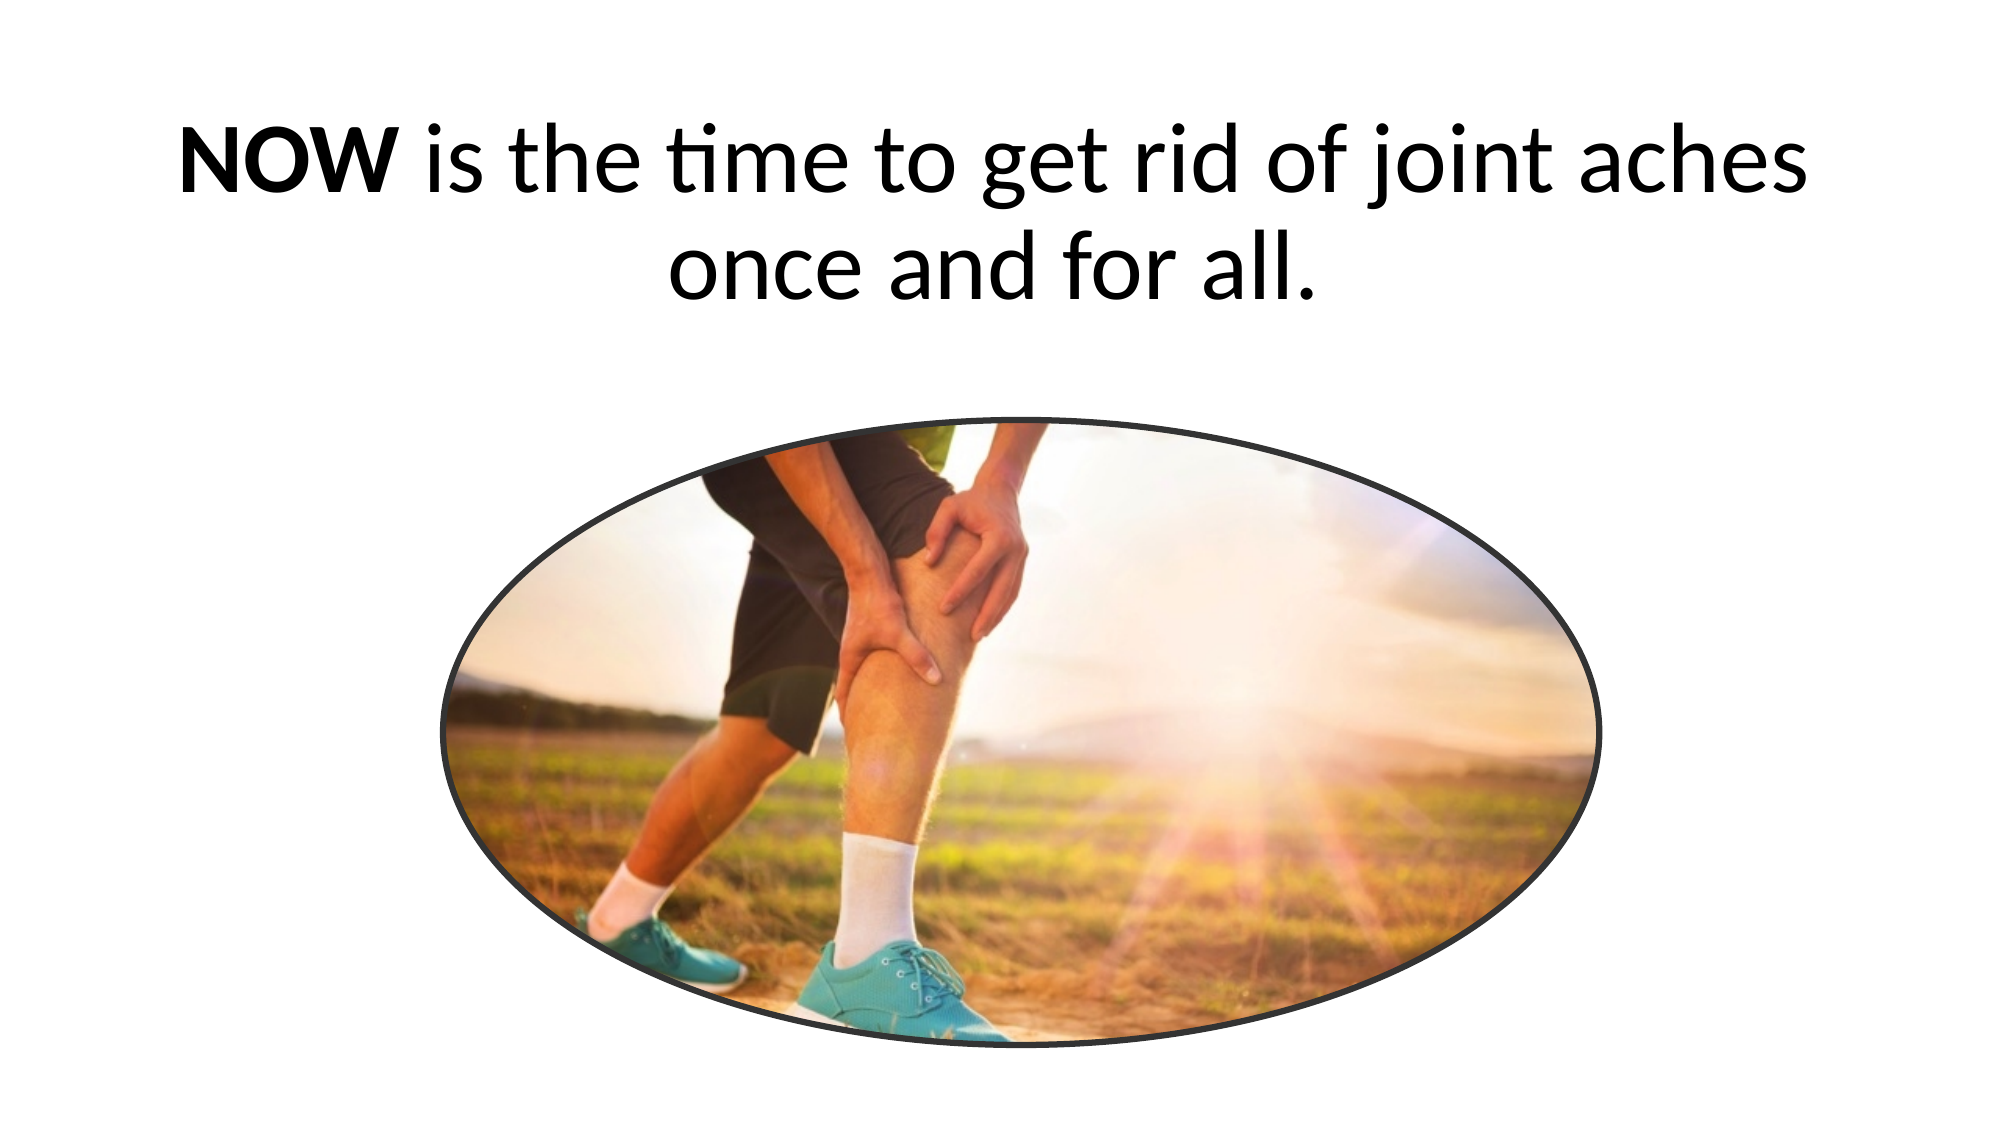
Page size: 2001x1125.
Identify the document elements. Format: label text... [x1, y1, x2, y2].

list NOW is the time to get rid of joint aches once and for all. [131, 0, 1857, 399]
picture [442, 419, 1600, 1045]
